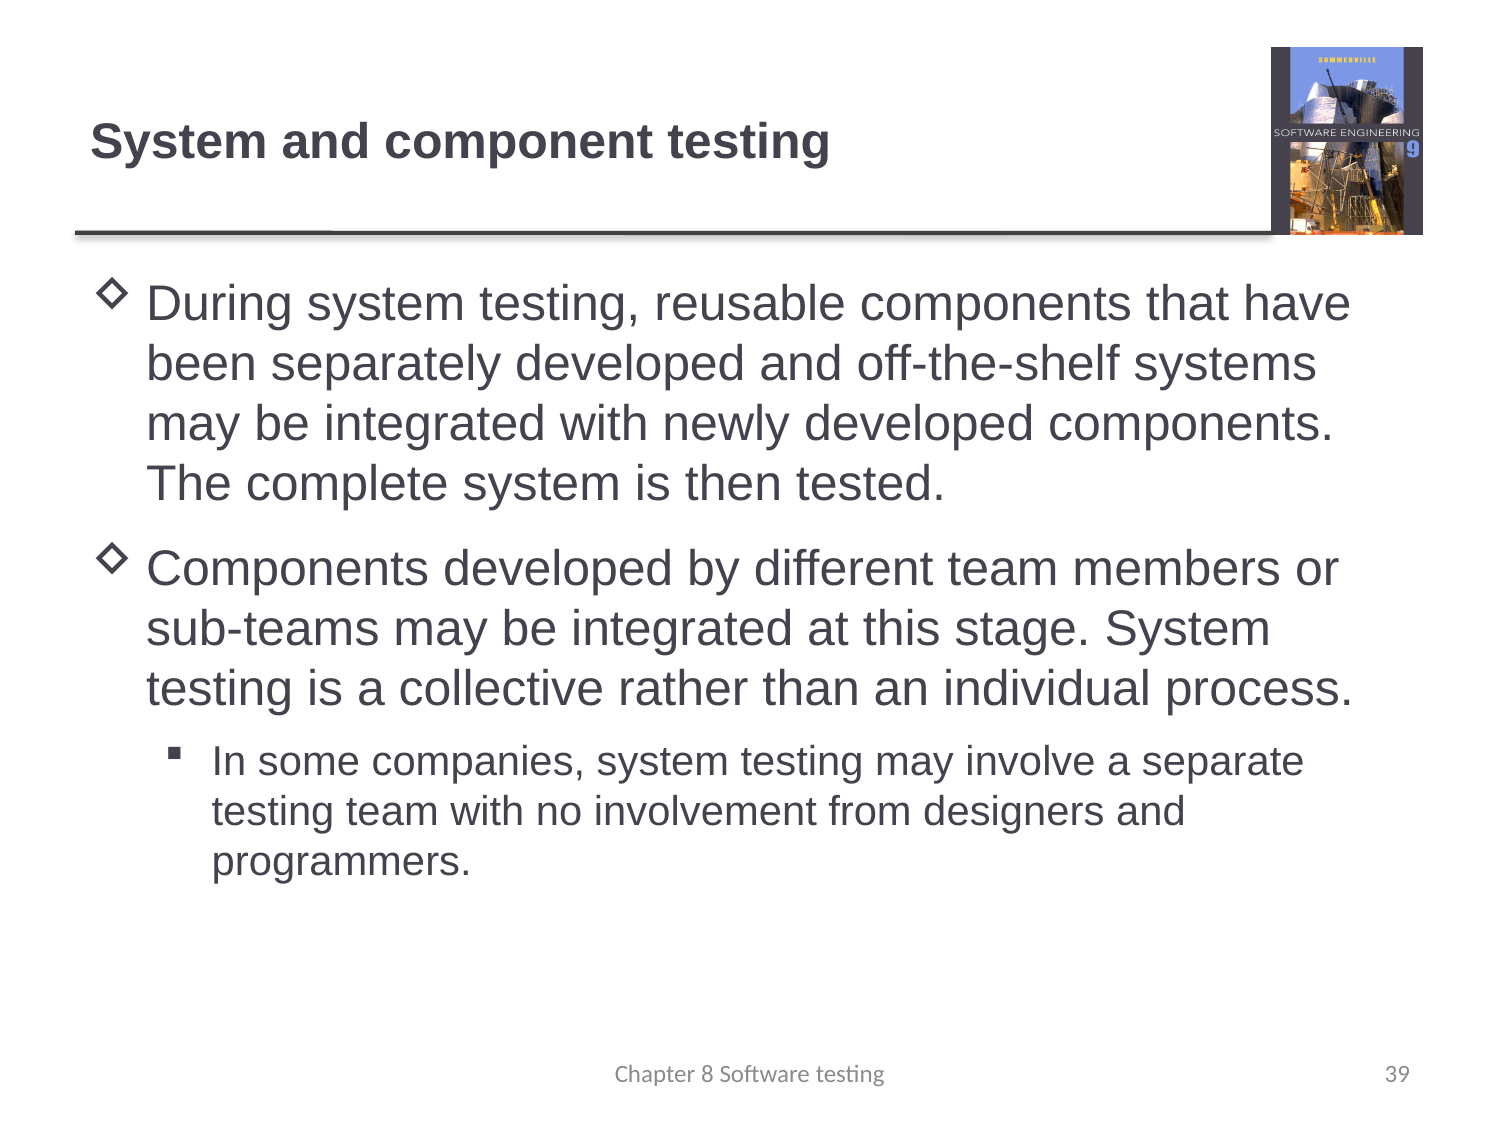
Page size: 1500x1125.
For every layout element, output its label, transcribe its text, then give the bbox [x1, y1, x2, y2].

picture [1272, 47, 1423, 235]
footer Chapter 8 Software testing [512, 1042, 988, 1103]
title System and component testing [74, 44, 1272, 233]
slide_number 39 [1074, 1042, 1425, 1103]
list During system testing, reusable components that have been separately developed and off-the-shelf systems may be integrated with newly developed components. The complete system is then tested. Components developed by different team members or sub-teams may be integrated at this stage. System testing is a collective rather than an individual process. In some companies, system testing may involve a separate testing team with no involvement from designers and programmers. [75, 262, 1425, 1005]
